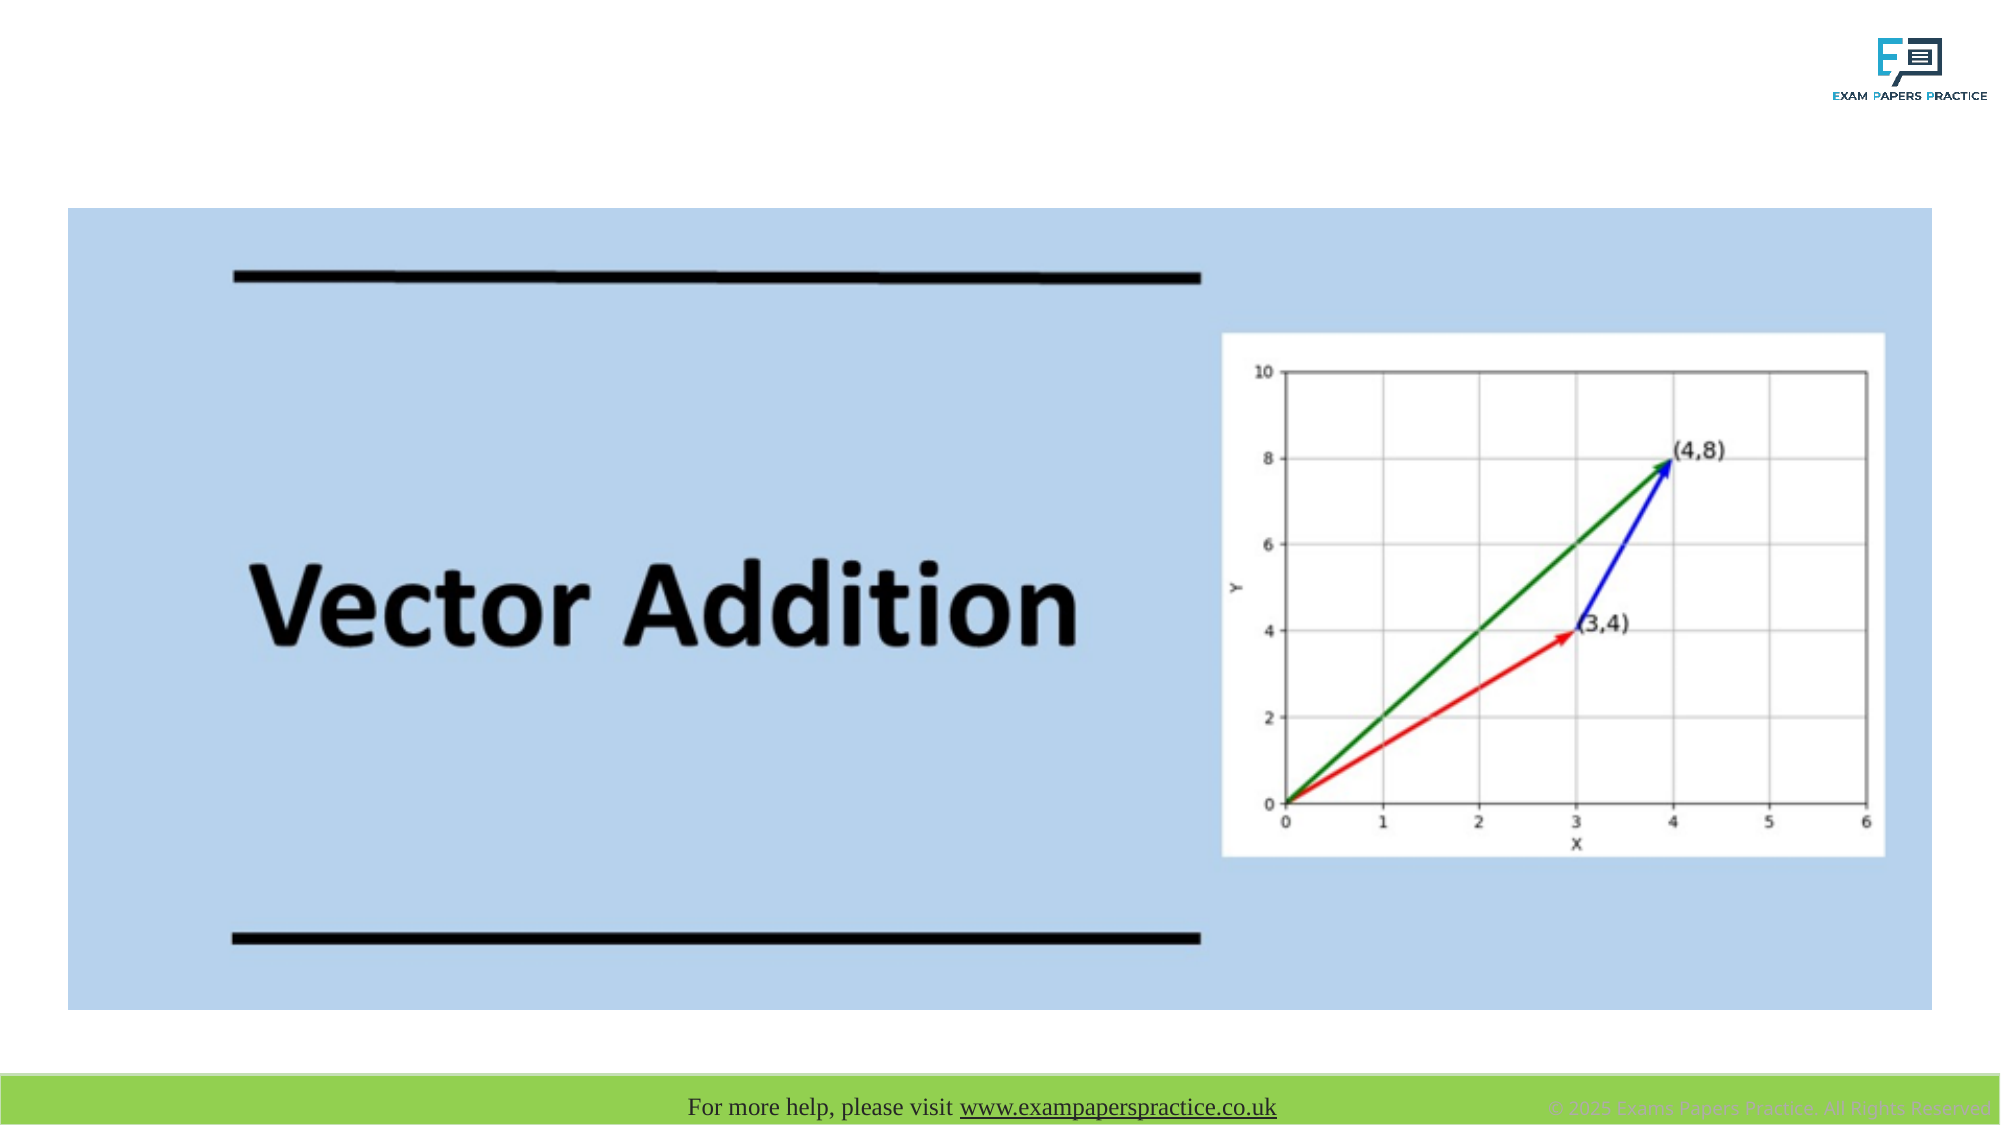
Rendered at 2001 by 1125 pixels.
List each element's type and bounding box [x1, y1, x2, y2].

picture [68, 208, 1932, 1010]
